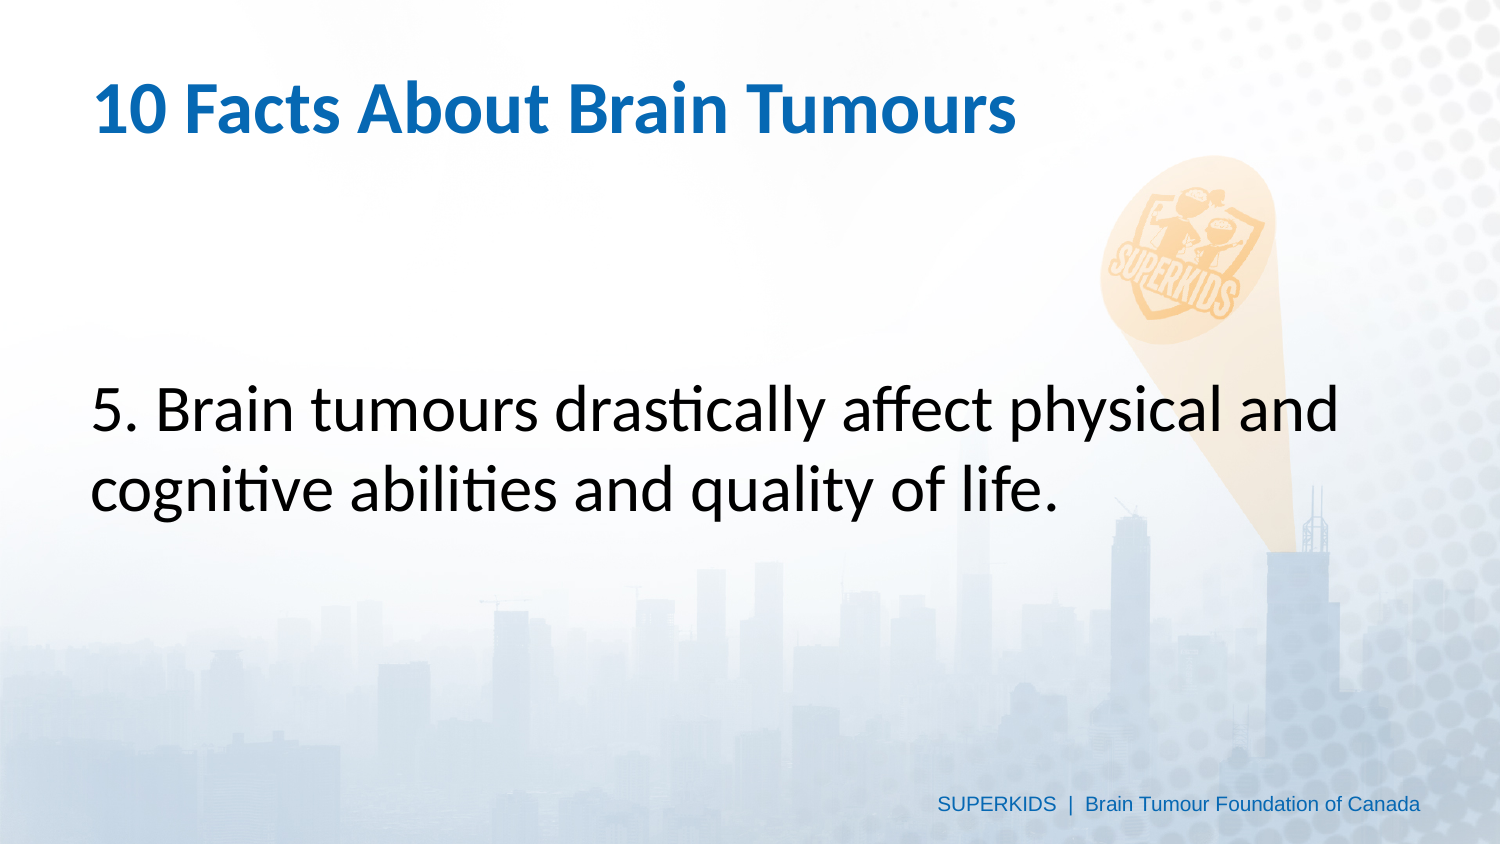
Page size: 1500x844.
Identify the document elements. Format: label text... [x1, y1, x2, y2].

picture [0, 0, 1500, 844]
list 5. Brain tumours drastically affect physical and cognitive abilities and quality of life. [74, 196, 1426, 754]
title 10 Facts About Brain Tumours [76, 33, 1426, 175]
